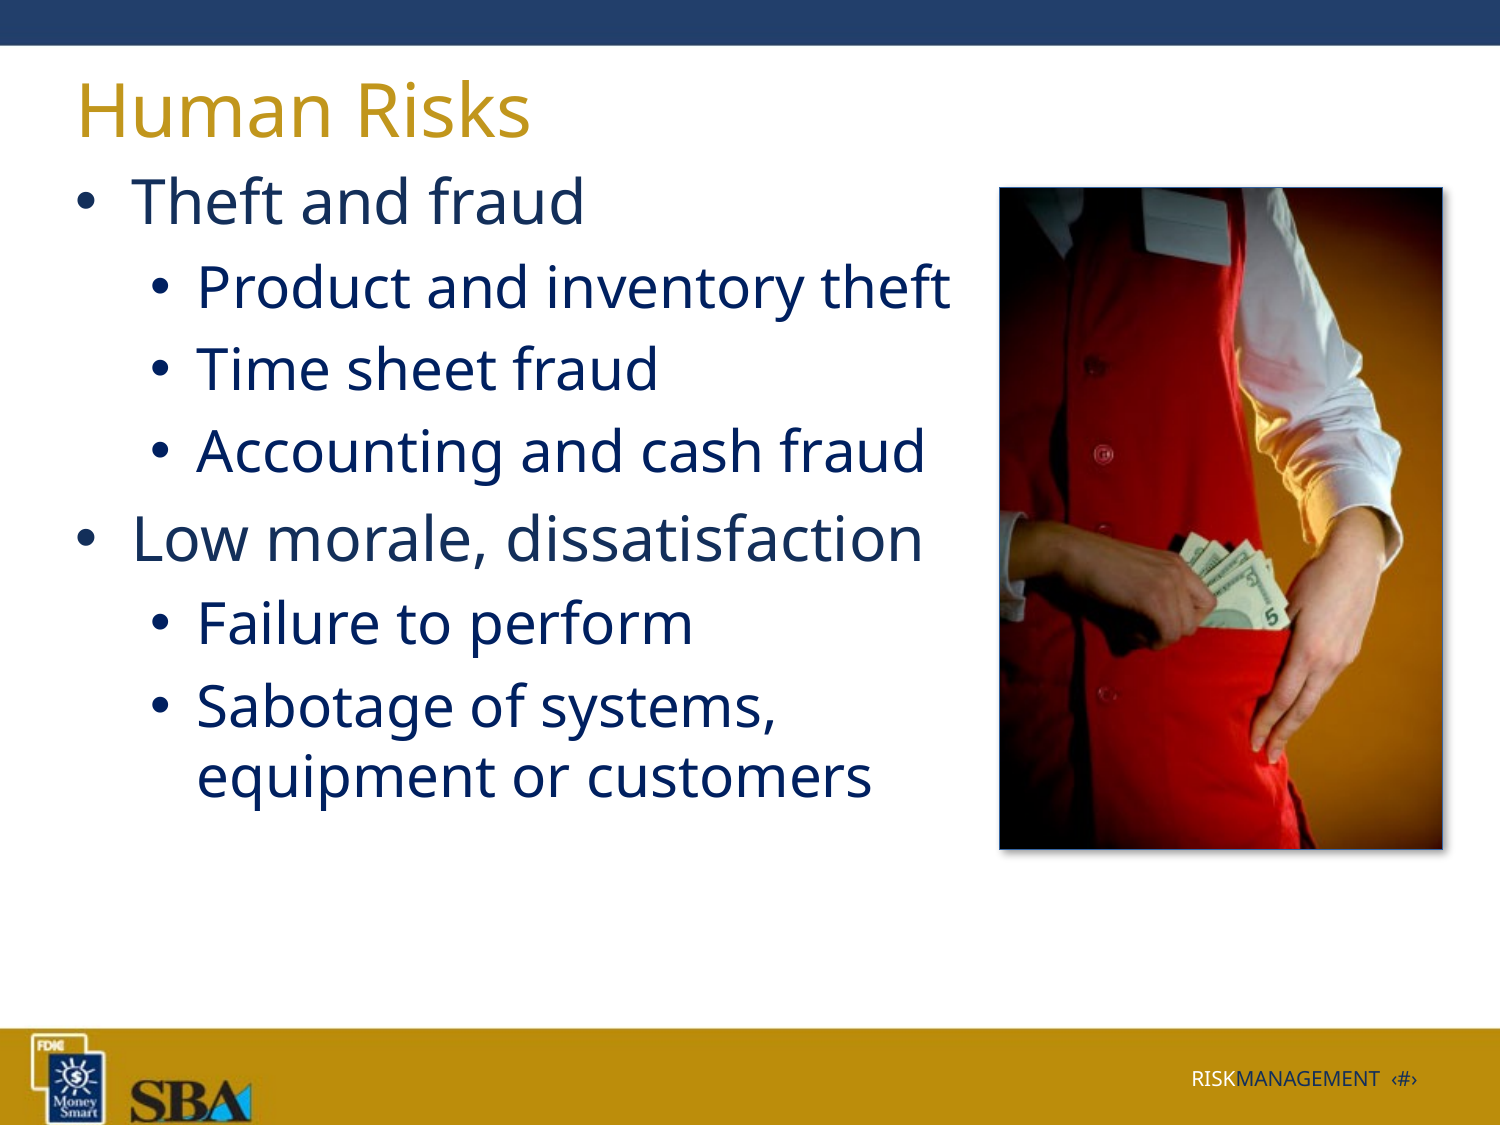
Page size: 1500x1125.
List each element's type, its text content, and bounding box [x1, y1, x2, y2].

list Theft and fraud Product and inventory theft Time sheet fraud Accounting and cash fraud Low morale, dissatisfaction Failure to perform Sabotage of systems, equipment or customers [74, 161, 1426, 863]
picture [0, 0, 1500, 1125]
title Human Risks [74, 61, 1426, 161]
